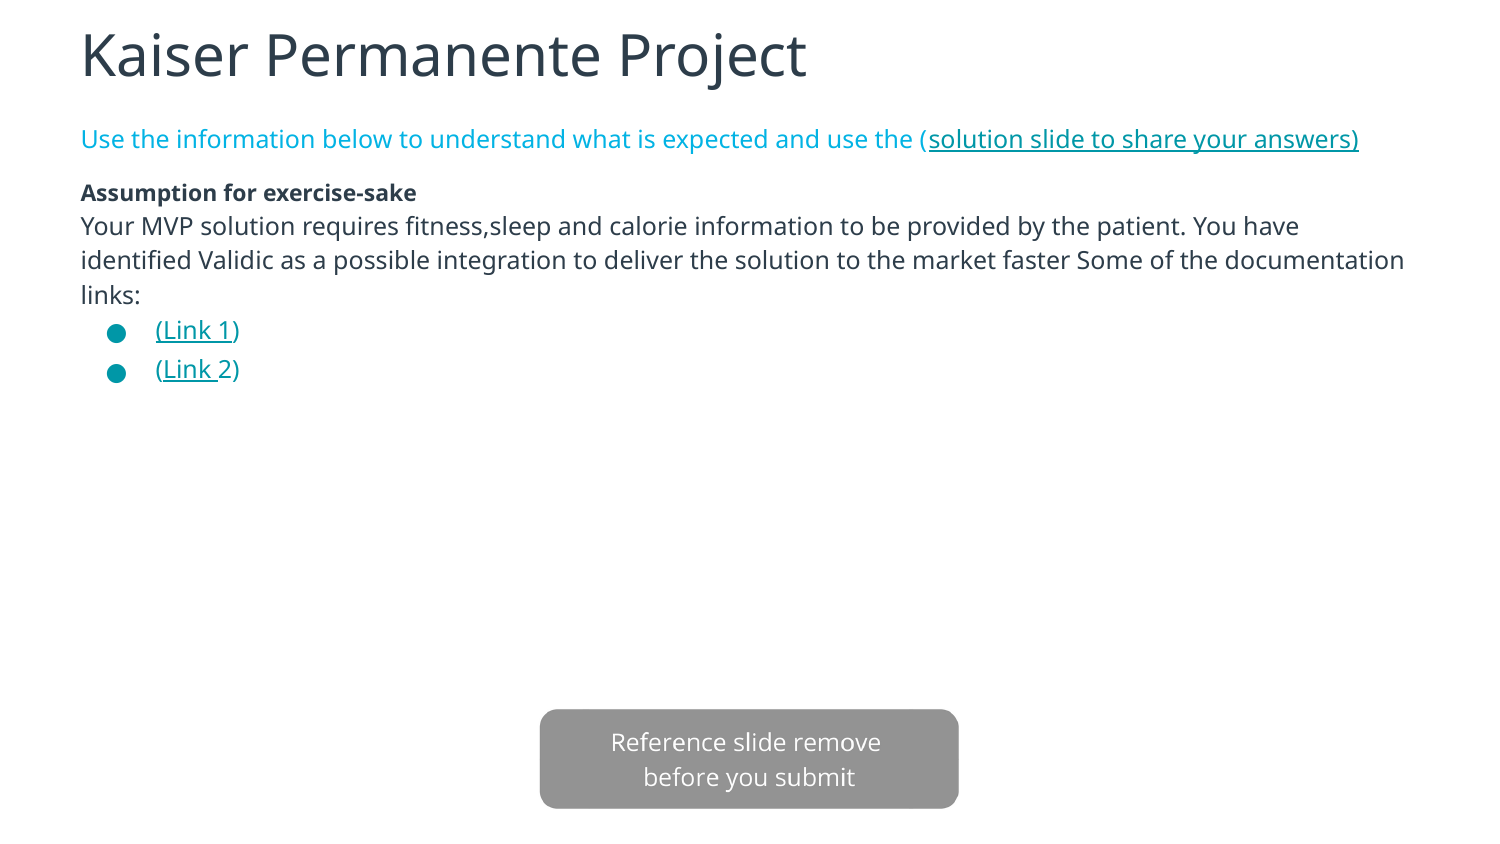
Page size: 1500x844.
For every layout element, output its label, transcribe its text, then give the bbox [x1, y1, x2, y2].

list Use the information below to understand what is expected and use the (solution slide to share your answers) [75, 112, 1425, 164]
title Kaiser Permanente Project [75, 12, 1425, 111]
picture [535, 706, 961, 813]
list Assumption for exercise-sake Your MVP solution requires fitness,sleep and calorie information to be provided by the patient. You have identified Validic as a possible integration to deliver the solution to the market faster Some of the documentation links: (Link 1) (Link 2) [75, 168, 1425, 655]
